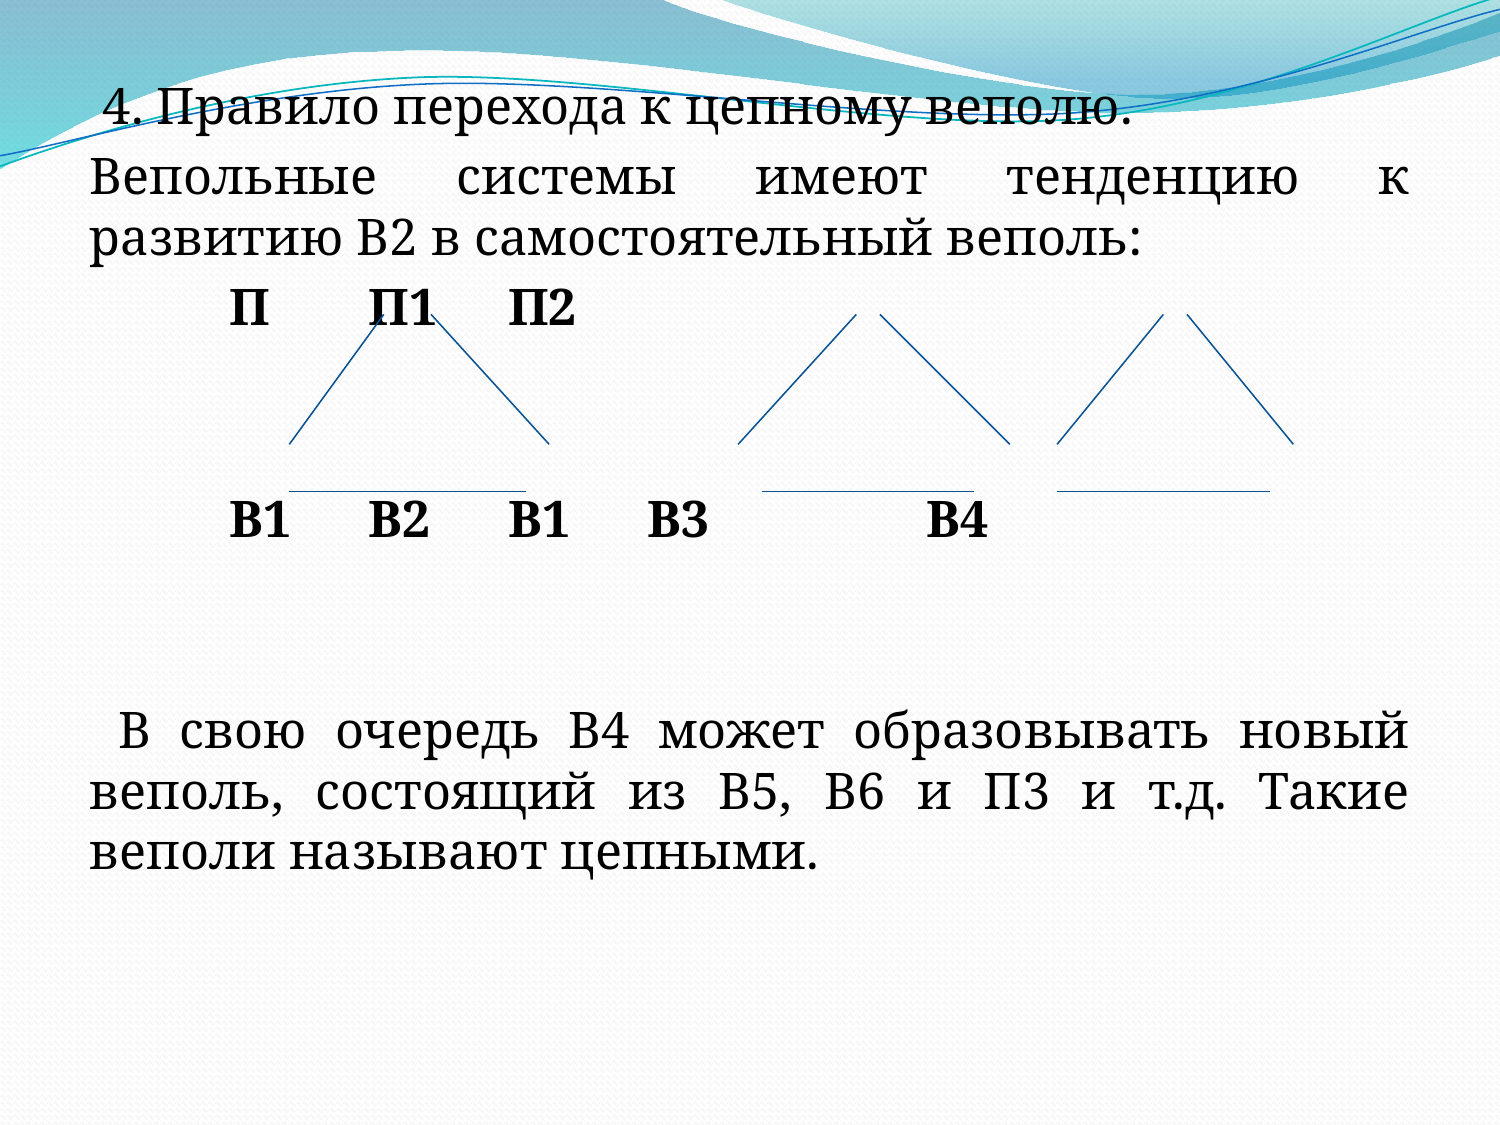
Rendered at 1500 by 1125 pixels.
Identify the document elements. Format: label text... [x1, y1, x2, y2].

list 4. Правило перехода к цепному веполю. Вепольные системы имеют тенденцию к развитию В2 в самостоятельный веполь: П П1 П2 В1 В2 В1 В3 В4 В свою очередь В4 может образовывать новый веполь, состоящий из В5, В6 и П3 и т.д. Такие веполи называют цепными. [75, 66, 1425, 1005]
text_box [1186, 314, 1294, 445]
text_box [737, 314, 857, 445]
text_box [430, 314, 550, 445]
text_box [879, 314, 1010, 445]
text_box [288, 314, 384, 445]
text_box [1056, 314, 1164, 445]
